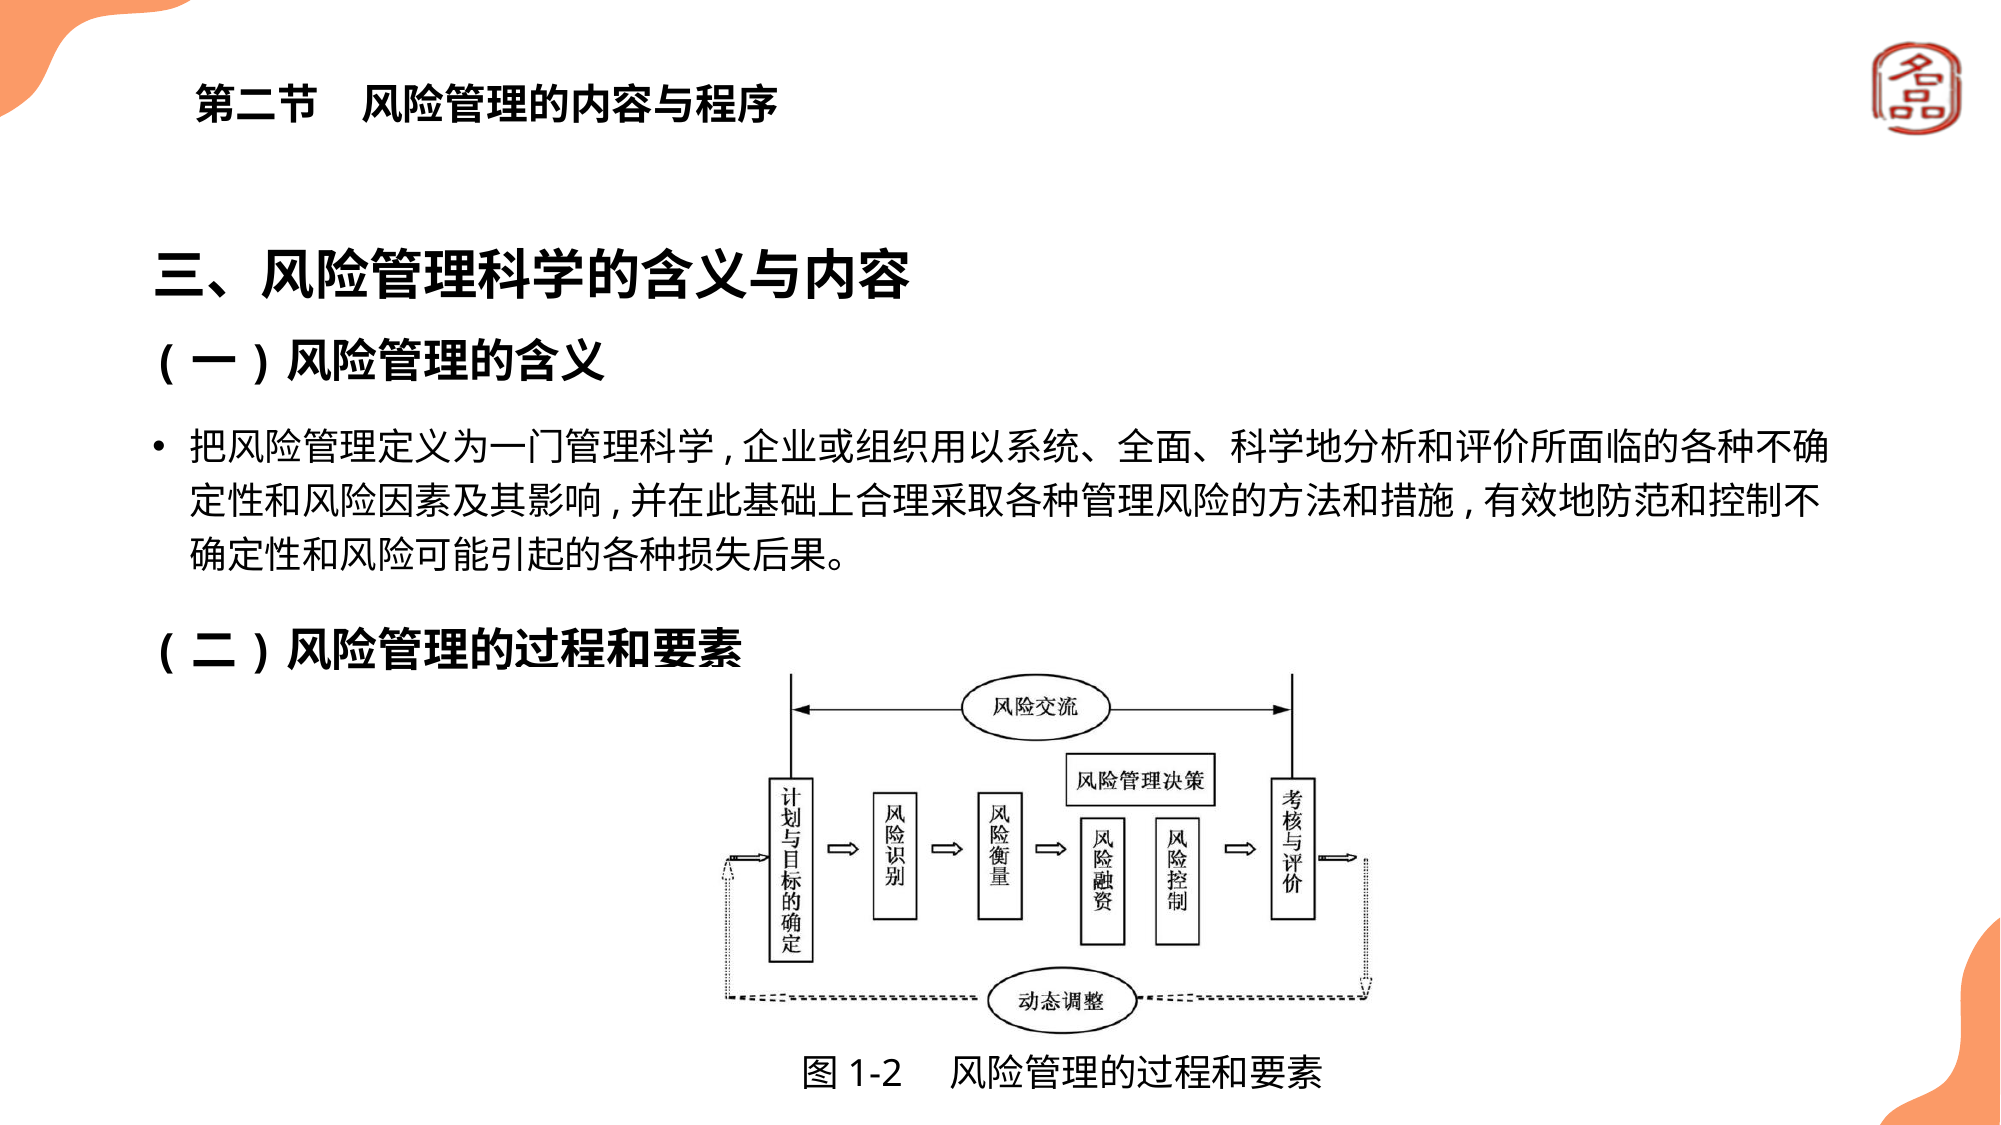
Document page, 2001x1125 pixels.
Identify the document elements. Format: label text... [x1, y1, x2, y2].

text_box 图1-2 风险管理的过程和要素 [769, 1041, 1357, 1102]
picture [1861, 10, 1990, 147]
title 第二节 风险管理的内容与程序 [137, 60, 1863, 152]
list 三、风险管理科学的含义与内容 (一)风险管理的含义 把风险管理定义为一门管理科学,企业或组织用以系统、全面、科学地分析和评价所面临的各种不确定性和风险因素及其影响,并在此基础上合理采取各种管理风险的方法和措施,有效地防范和控制不确定性和风险可能引起的各种损失后果。 (二)风险管理的过程和要素 [137, 217, 1863, 1031]
picture [507, 667, 1583, 1038]
